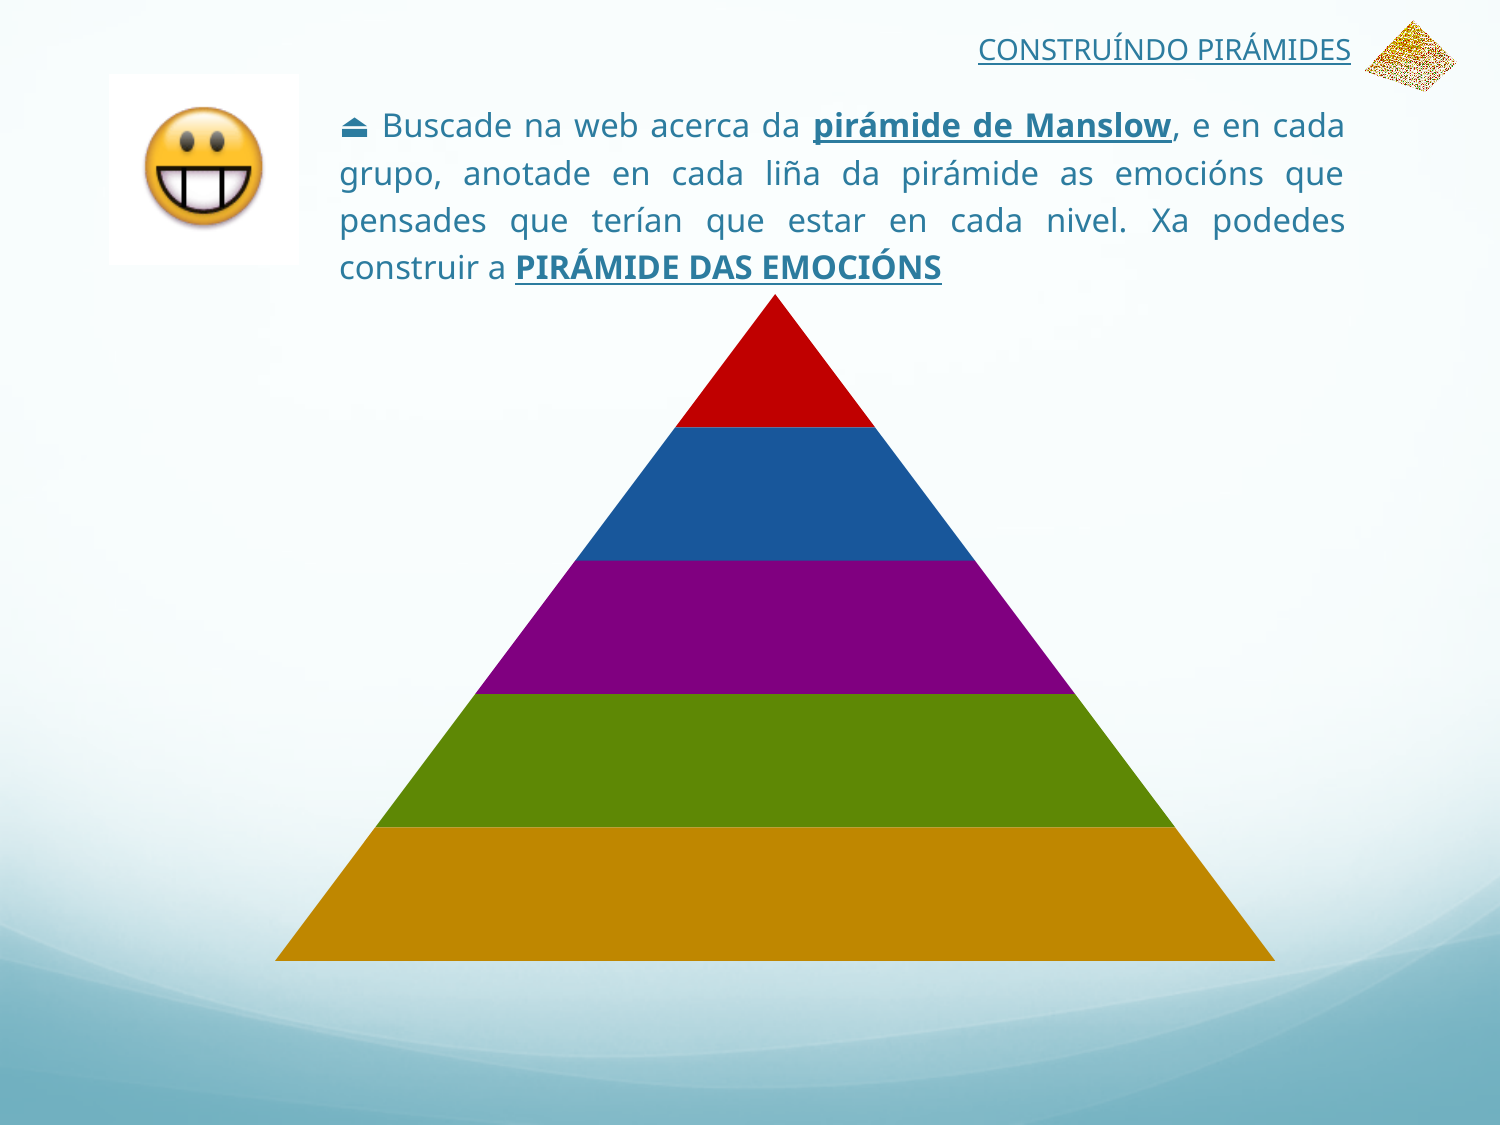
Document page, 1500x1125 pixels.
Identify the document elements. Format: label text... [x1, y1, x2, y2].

text_box CONSTRUÍNDO PIRÁMIDES [963, 24, 1353, 74]
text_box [274, 293, 1276, 962]
list ⏏ Buscade na web acerca da pirámide de Manslow, e en cada grupo, anotade en cada liña da pirámide as emocións que pensades que terían que estar en cada nivel. Xa podedes construir a PIRÁMIDE DAS EMOCIÓNS [324, 89, 1361, 295]
picture [1360, 17, 1463, 97]
picture [108, 74, 300, 266]
